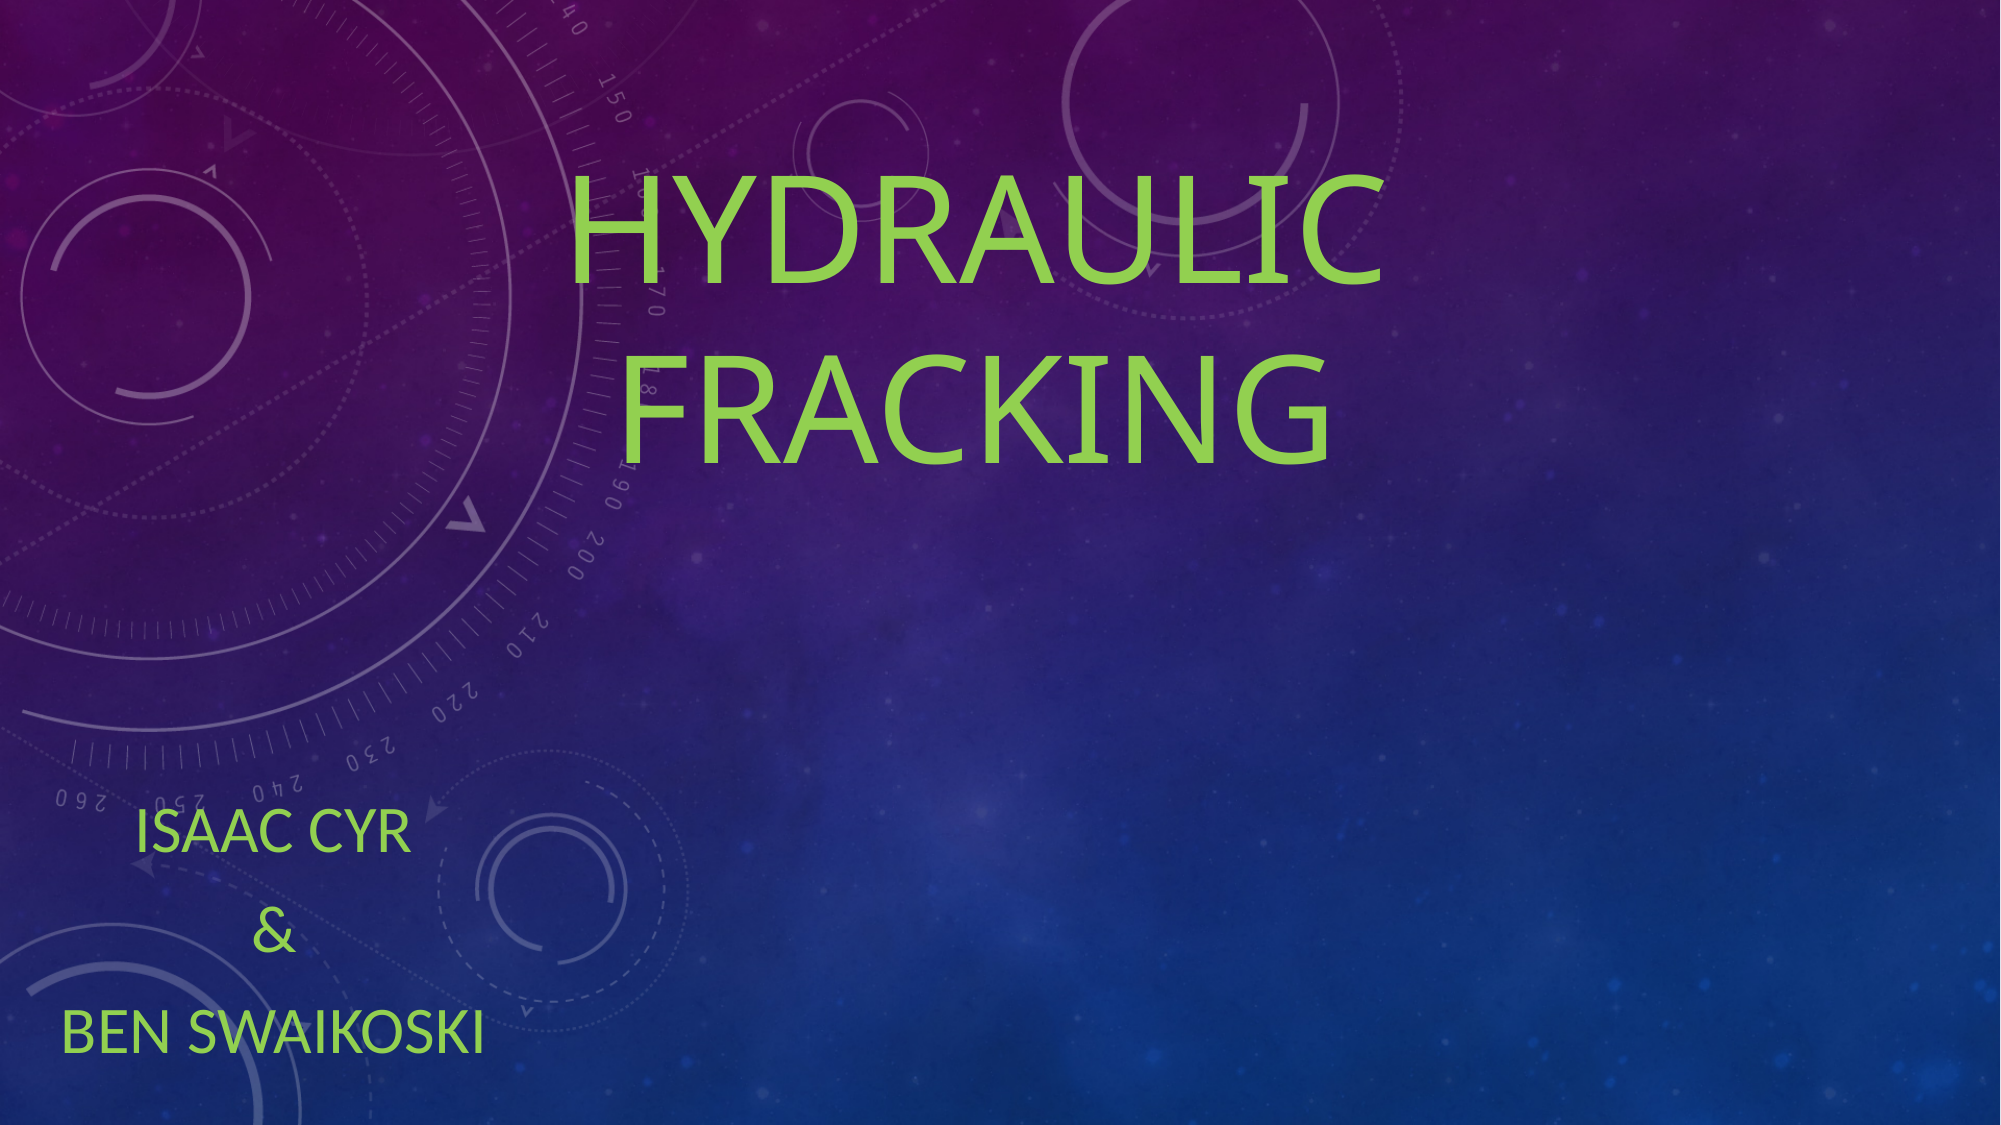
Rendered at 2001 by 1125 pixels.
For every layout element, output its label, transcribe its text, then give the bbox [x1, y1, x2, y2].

picture [0, 0, 2001, 1125]
subtitle Isaac Cyr & Ben Swaikoski [0, 777, 865, 1009]
title Hydraulic fracking [385, 104, 1566, 502]
